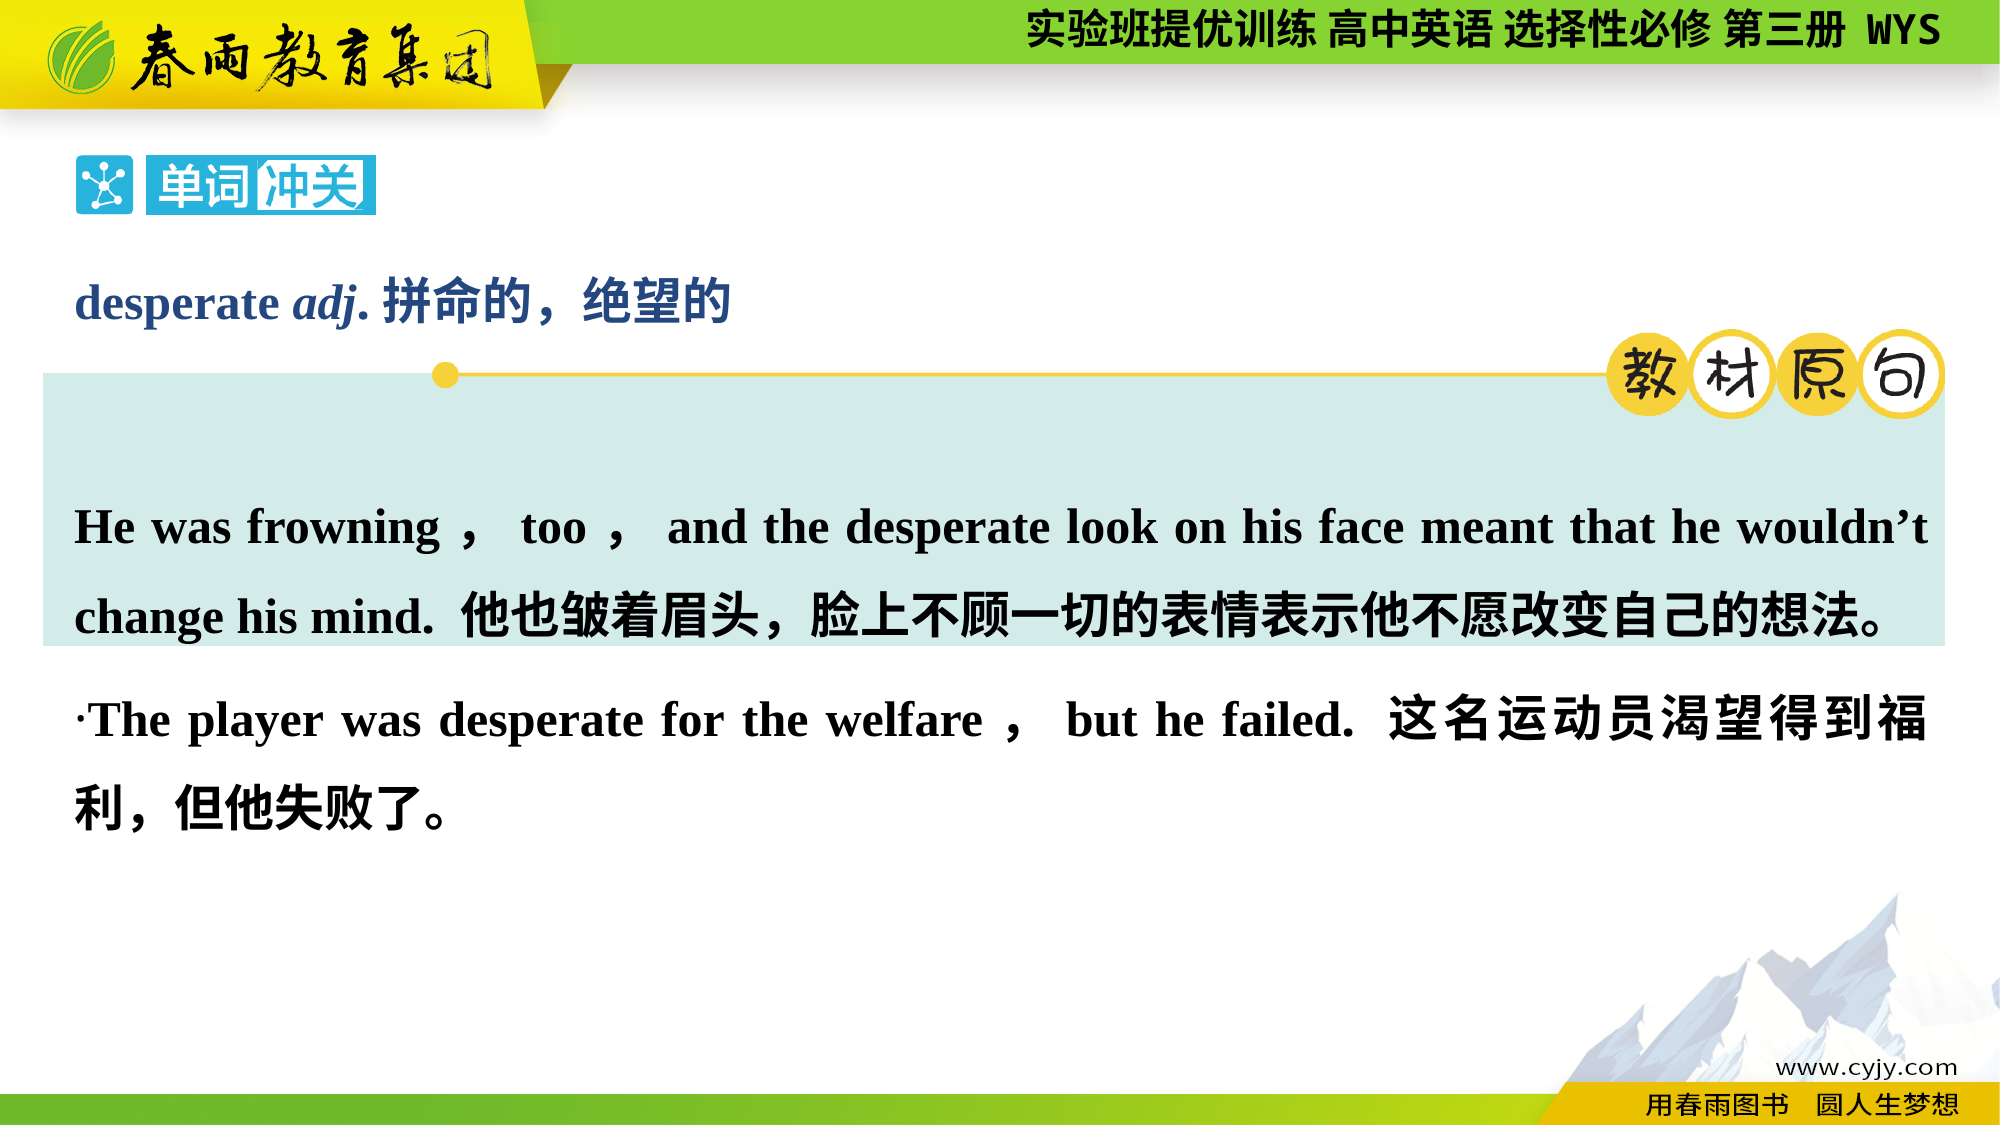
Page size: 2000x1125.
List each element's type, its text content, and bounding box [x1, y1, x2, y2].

list desperate adj.拼命的，绝望的 [59, 231, 1944, 327]
text_box ·The player was desperate for the welfare，but he failed. 这名运动员渴望得到福利，但他失败了。 [59, 657, 1944, 844]
picture [0, 0, 2000, 1125]
